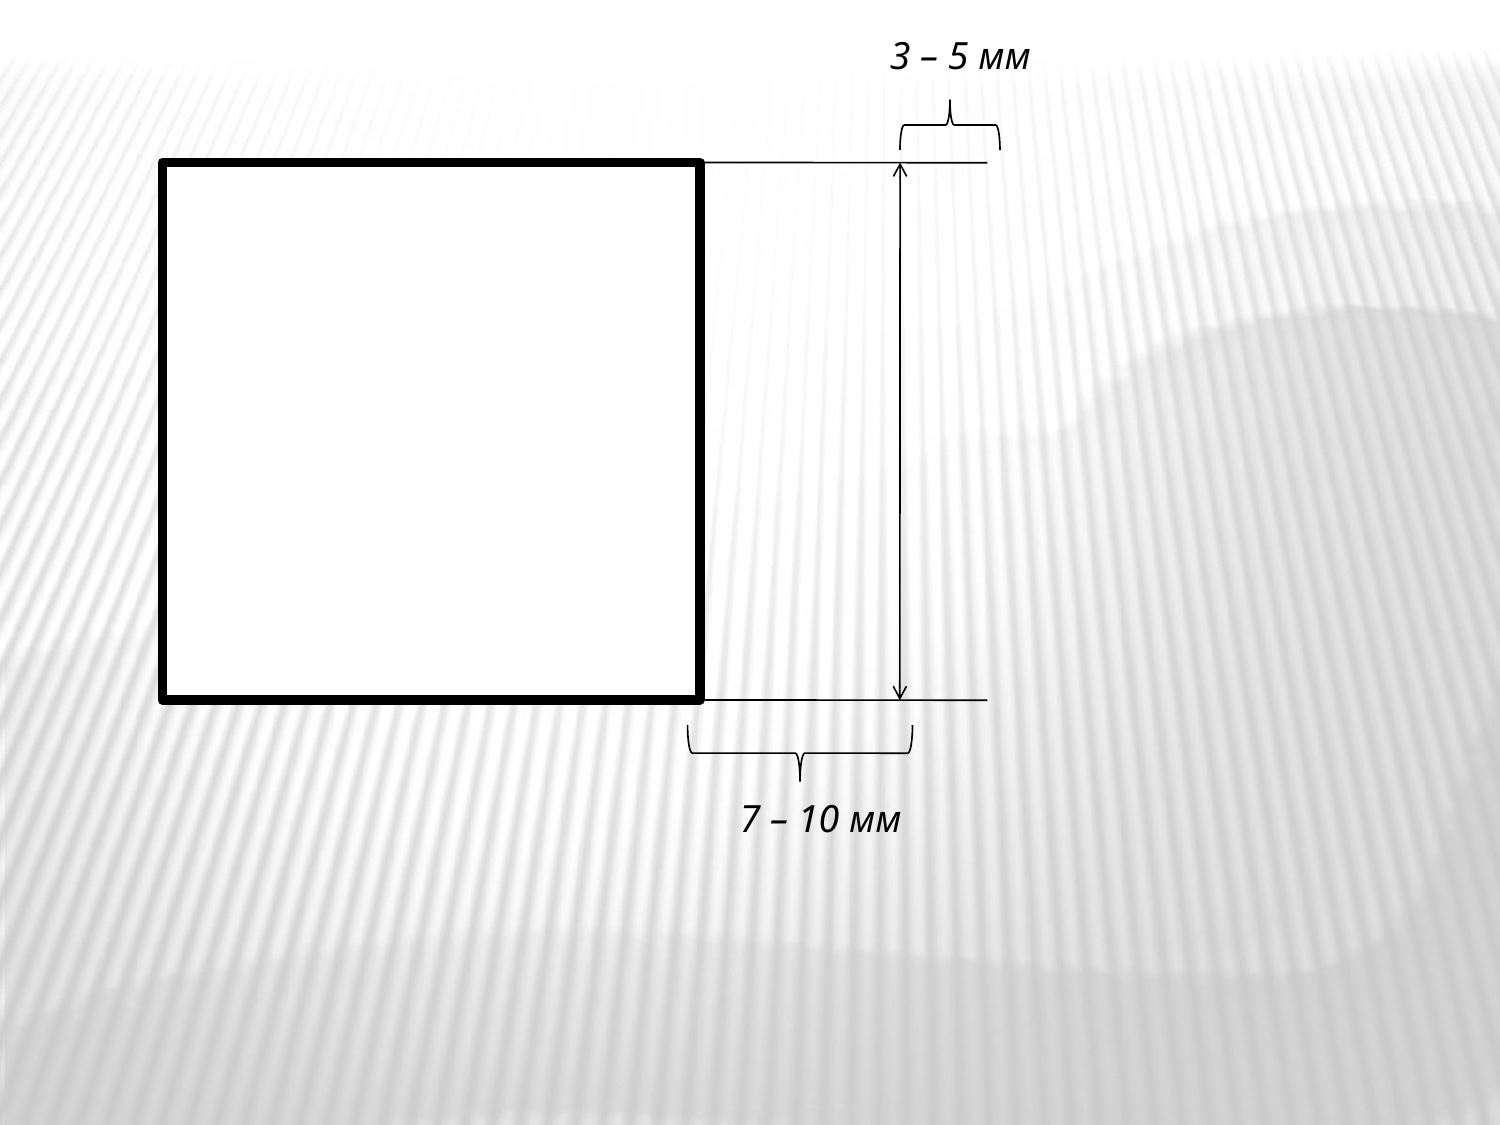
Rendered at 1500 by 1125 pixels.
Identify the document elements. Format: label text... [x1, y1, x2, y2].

text_box 3 – 5 мм [875, 24, 1138, 85]
text_box [899, 99, 1001, 151]
text_box [686, 725, 914, 783]
text_box [160, 160, 702, 702]
text_box 7 – 10 мм [724, 787, 963, 848]
